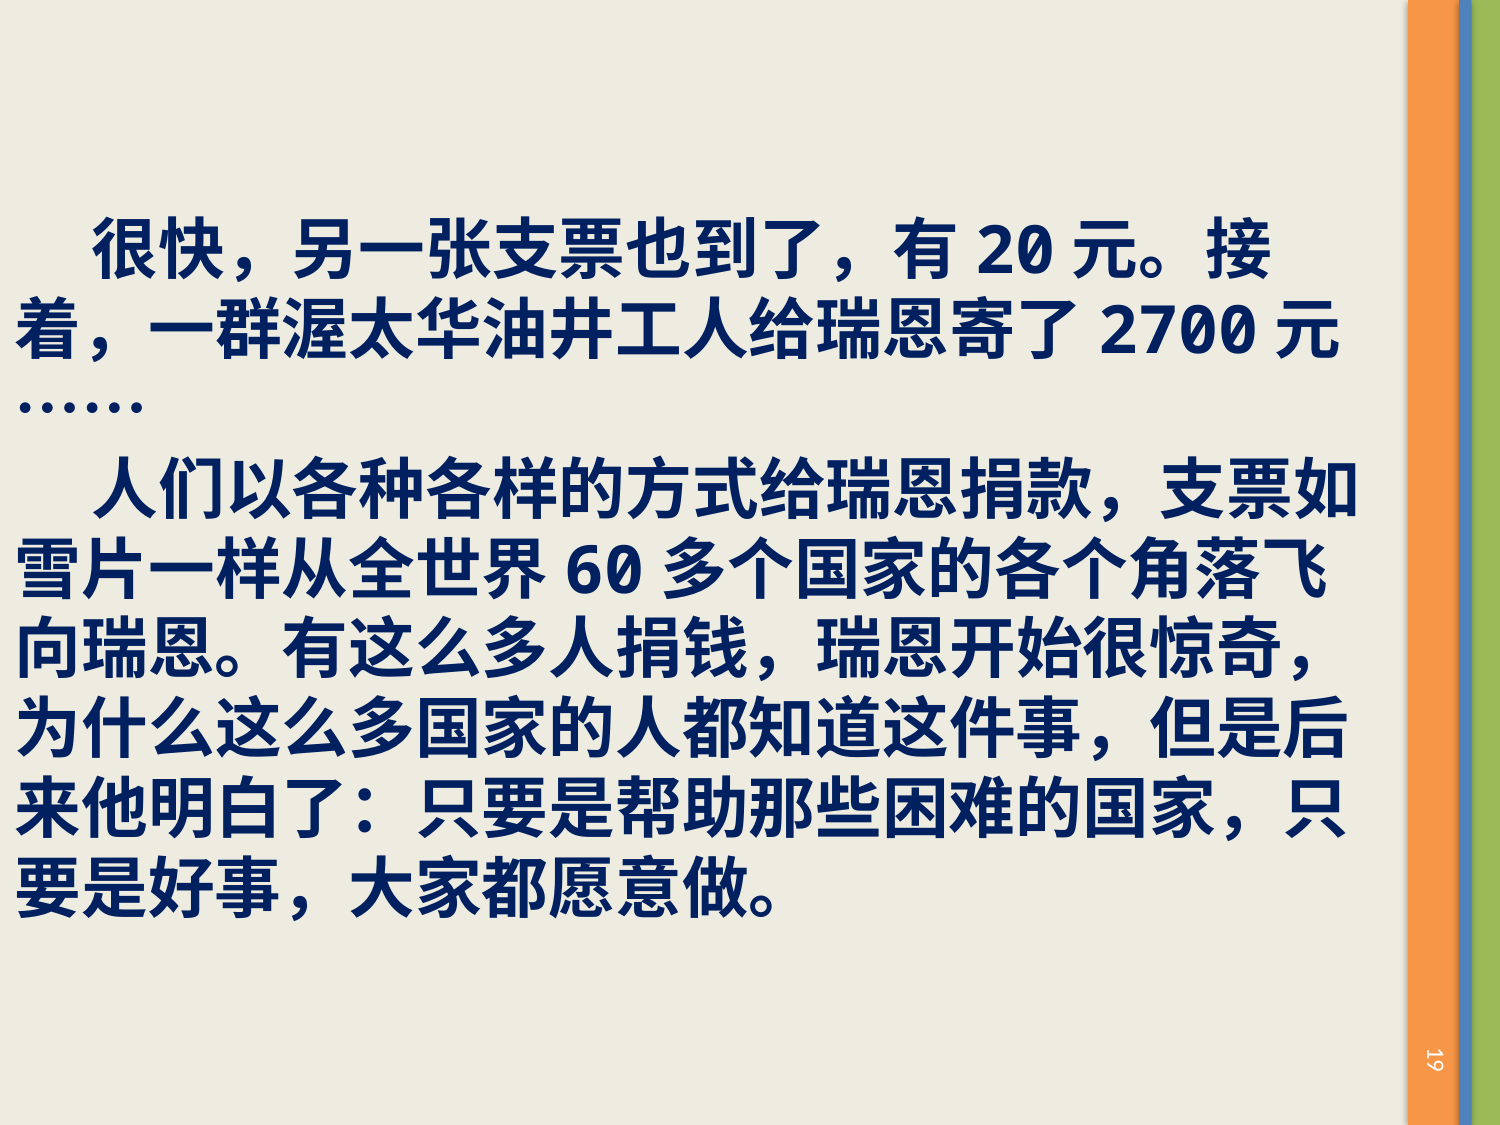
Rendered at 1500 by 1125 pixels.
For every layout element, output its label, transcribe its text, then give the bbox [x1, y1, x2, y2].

slide_number 19 [1407, 928, 1468, 1088]
text_box 很快，另一张支票也到了，有20元。接着，一群渥太华油井工人给瑞恩寄了2700元…… 人们以各种各样的方式给瑞恩捐款，支票如雪片一样从全世界60多个国家的各个角落飞向瑞恩。有这么多人捐钱，瑞恩开始很惊奇，为什么这么多国家的人都知道这件事，但是后来他明白了：只要是帮助那些困难的国家，只要是好事，大家都愿意做。 [0, 199, 1407, 934]
